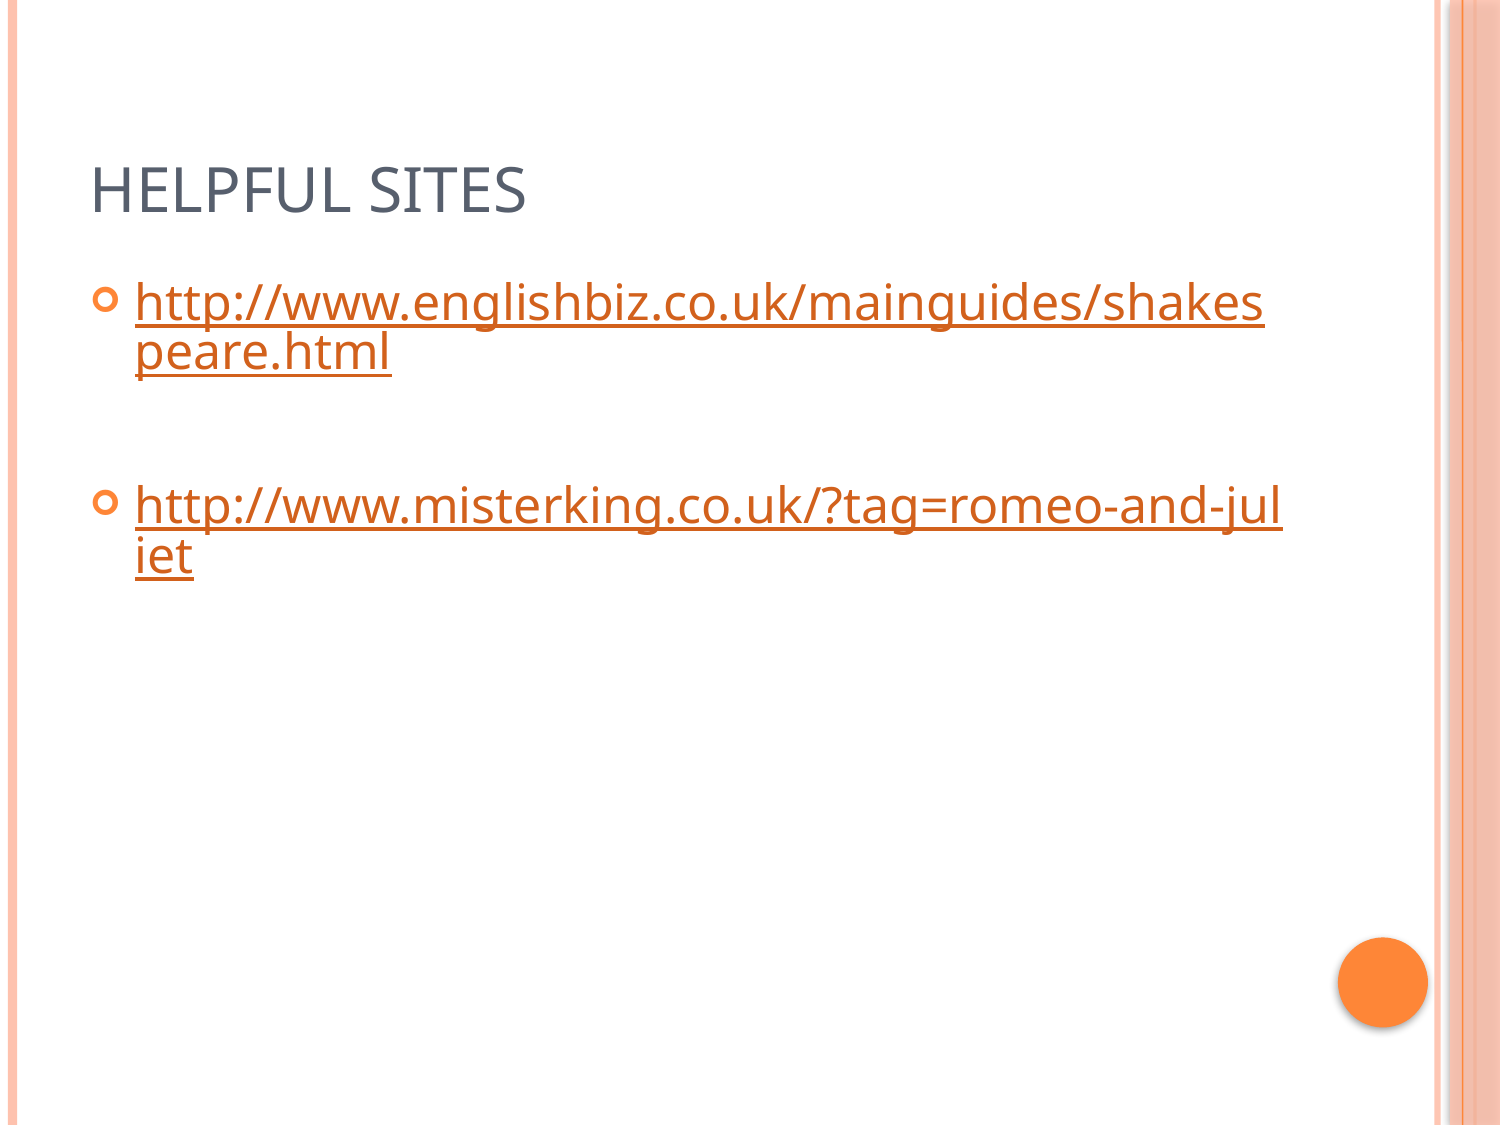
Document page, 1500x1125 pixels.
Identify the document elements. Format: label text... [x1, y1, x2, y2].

title Helpful Sites [75, 45, 1300, 233]
list http://www.englishbiz.co.uk/mainguides/shakespeare.html http://www.misterking.co.uk/?tag=romeo-and-juliet [75, 262, 1300, 1062]
